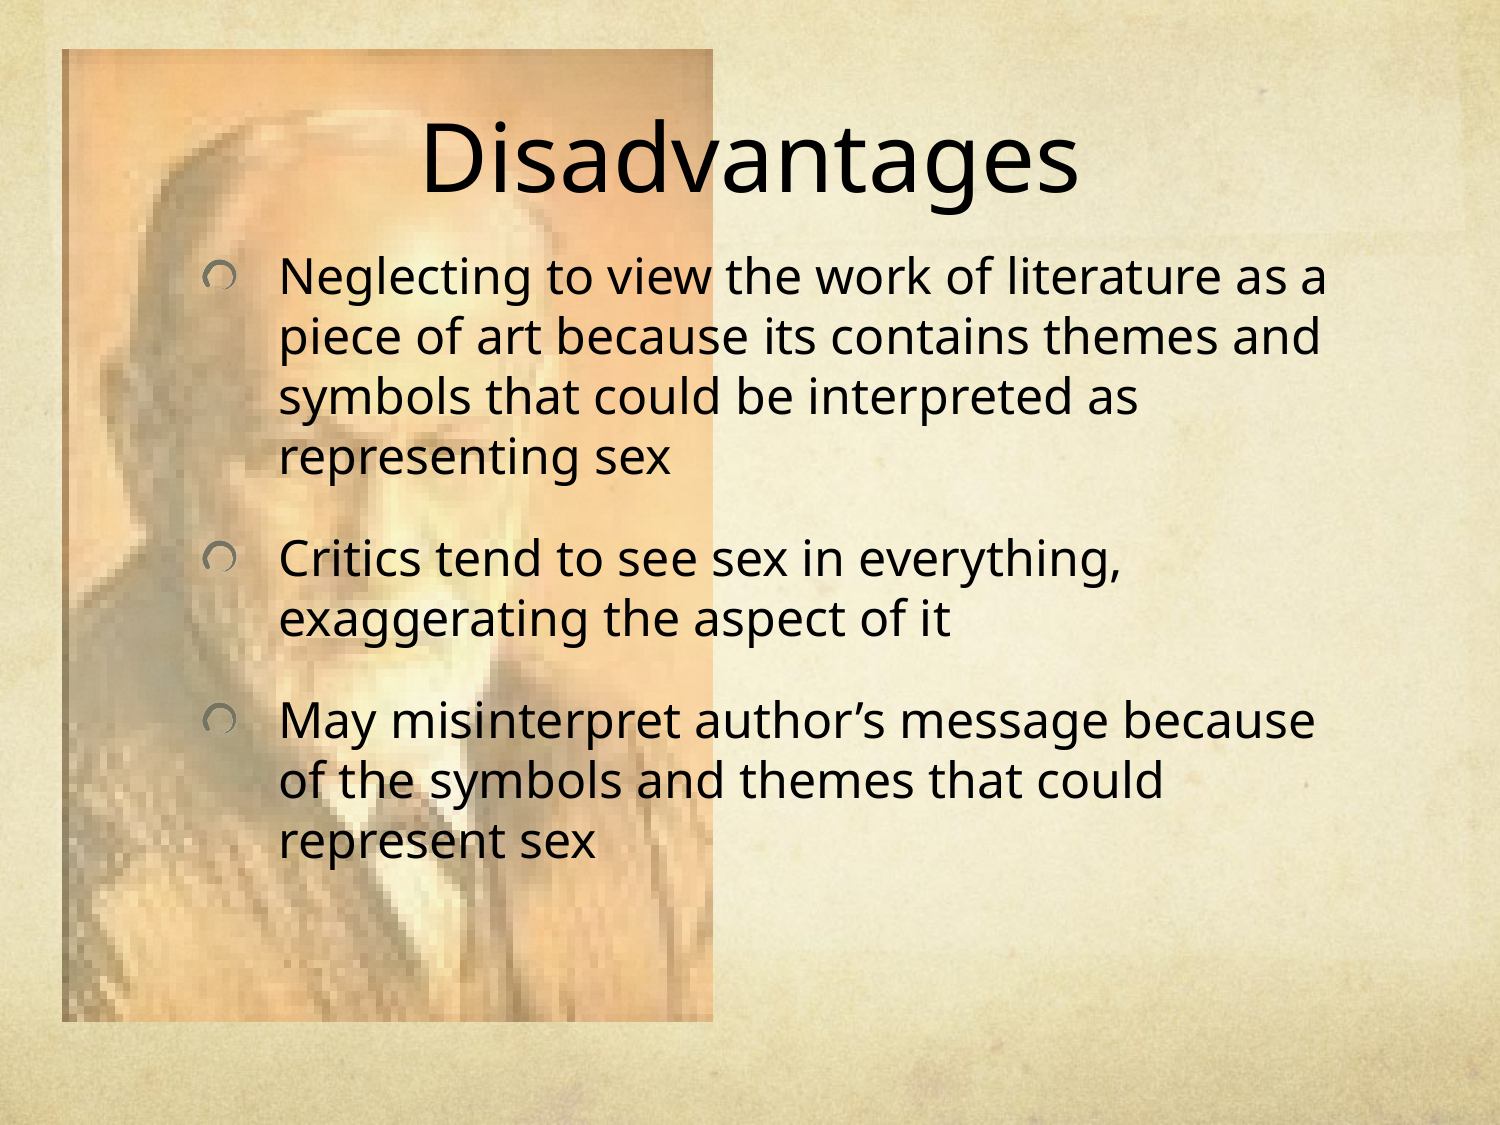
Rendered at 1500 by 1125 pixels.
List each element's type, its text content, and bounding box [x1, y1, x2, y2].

list Neglecting to view the work of literature as a piece of art because its contains themes and symbols that could be interpreted as representing sex Critics tend to see sex in everything, exaggerating the aspect of it May misinterpret author’s message because of the symbols and themes that could represent sex [727, 237, 1388, 975]
picture [0, 0, 1500, 1125]
title Disadvantages [727, 82, 1350, 225]
